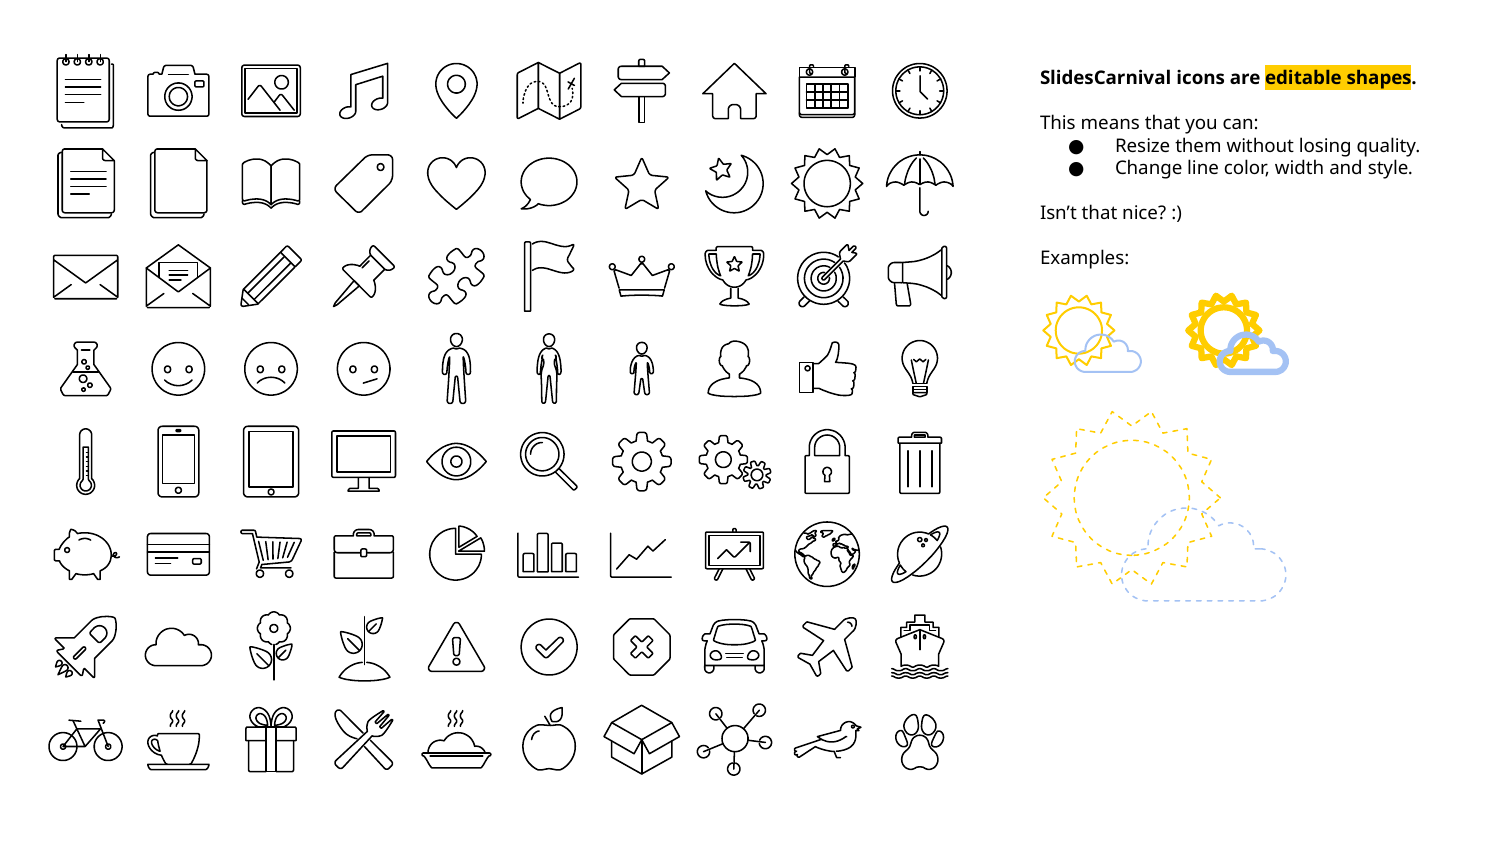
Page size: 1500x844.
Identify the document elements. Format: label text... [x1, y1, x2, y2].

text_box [705, 155, 764, 214]
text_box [705, 528, 764, 581]
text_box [333, 529, 394, 579]
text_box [54, 529, 120, 580]
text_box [895, 714, 944, 770]
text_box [338, 616, 391, 682]
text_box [697, 703, 772, 776]
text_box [603, 705, 680, 775]
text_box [791, 148, 863, 219]
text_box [48, 719, 123, 761]
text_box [1043, 411, 1221, 585]
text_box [892, 63, 948, 119]
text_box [442, 333, 471, 404]
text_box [421, 710, 492, 769]
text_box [797, 617, 857, 677]
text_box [146, 244, 211, 308]
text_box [333, 245, 395, 307]
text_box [240, 245, 302, 307]
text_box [331, 430, 396, 492]
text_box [56, 54, 114, 129]
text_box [797, 244, 857, 307]
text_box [886, 151, 954, 216]
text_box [891, 614, 949, 679]
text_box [704, 246, 764, 307]
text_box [57, 148, 115, 218]
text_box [426, 443, 487, 480]
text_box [249, 611, 293, 681]
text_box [613, 59, 670, 123]
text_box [799, 341, 857, 396]
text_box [799, 64, 856, 118]
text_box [516, 62, 582, 120]
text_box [520, 432, 578, 491]
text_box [241, 64, 301, 117]
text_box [54, 616, 117, 678]
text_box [147, 65, 210, 117]
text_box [245, 707, 297, 772]
text_box SlidesCarnival icons are editable shapes. This means that you can: Resize them without losing quality. Change line color, width and style. Isn’t that nice? :) Examples: [1024, 51, 1451, 302]
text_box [76, 428, 95, 495]
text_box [147, 533, 210, 576]
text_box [242, 158, 300, 209]
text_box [610, 532, 672, 578]
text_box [630, 342, 654, 395]
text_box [334, 709, 393, 770]
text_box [891, 525, 949, 583]
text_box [524, 241, 574, 312]
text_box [699, 435, 771, 489]
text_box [429, 525, 485, 581]
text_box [794, 721, 862, 758]
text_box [901, 340, 938, 397]
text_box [240, 529, 302, 578]
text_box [794, 521, 860, 587]
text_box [1187, 295, 1260, 366]
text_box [150, 148, 208, 218]
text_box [522, 707, 576, 771]
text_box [60, 341, 111, 396]
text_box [888, 246, 952, 307]
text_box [897, 432, 942, 494]
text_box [517, 532, 579, 578]
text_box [701, 619, 768, 674]
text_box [151, 342, 205, 396]
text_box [244, 342, 298, 396]
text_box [147, 710, 210, 770]
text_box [609, 256, 675, 297]
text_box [1043, 295, 1115, 366]
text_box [53, 255, 118, 299]
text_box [337, 342, 391, 396]
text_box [536, 333, 562, 404]
